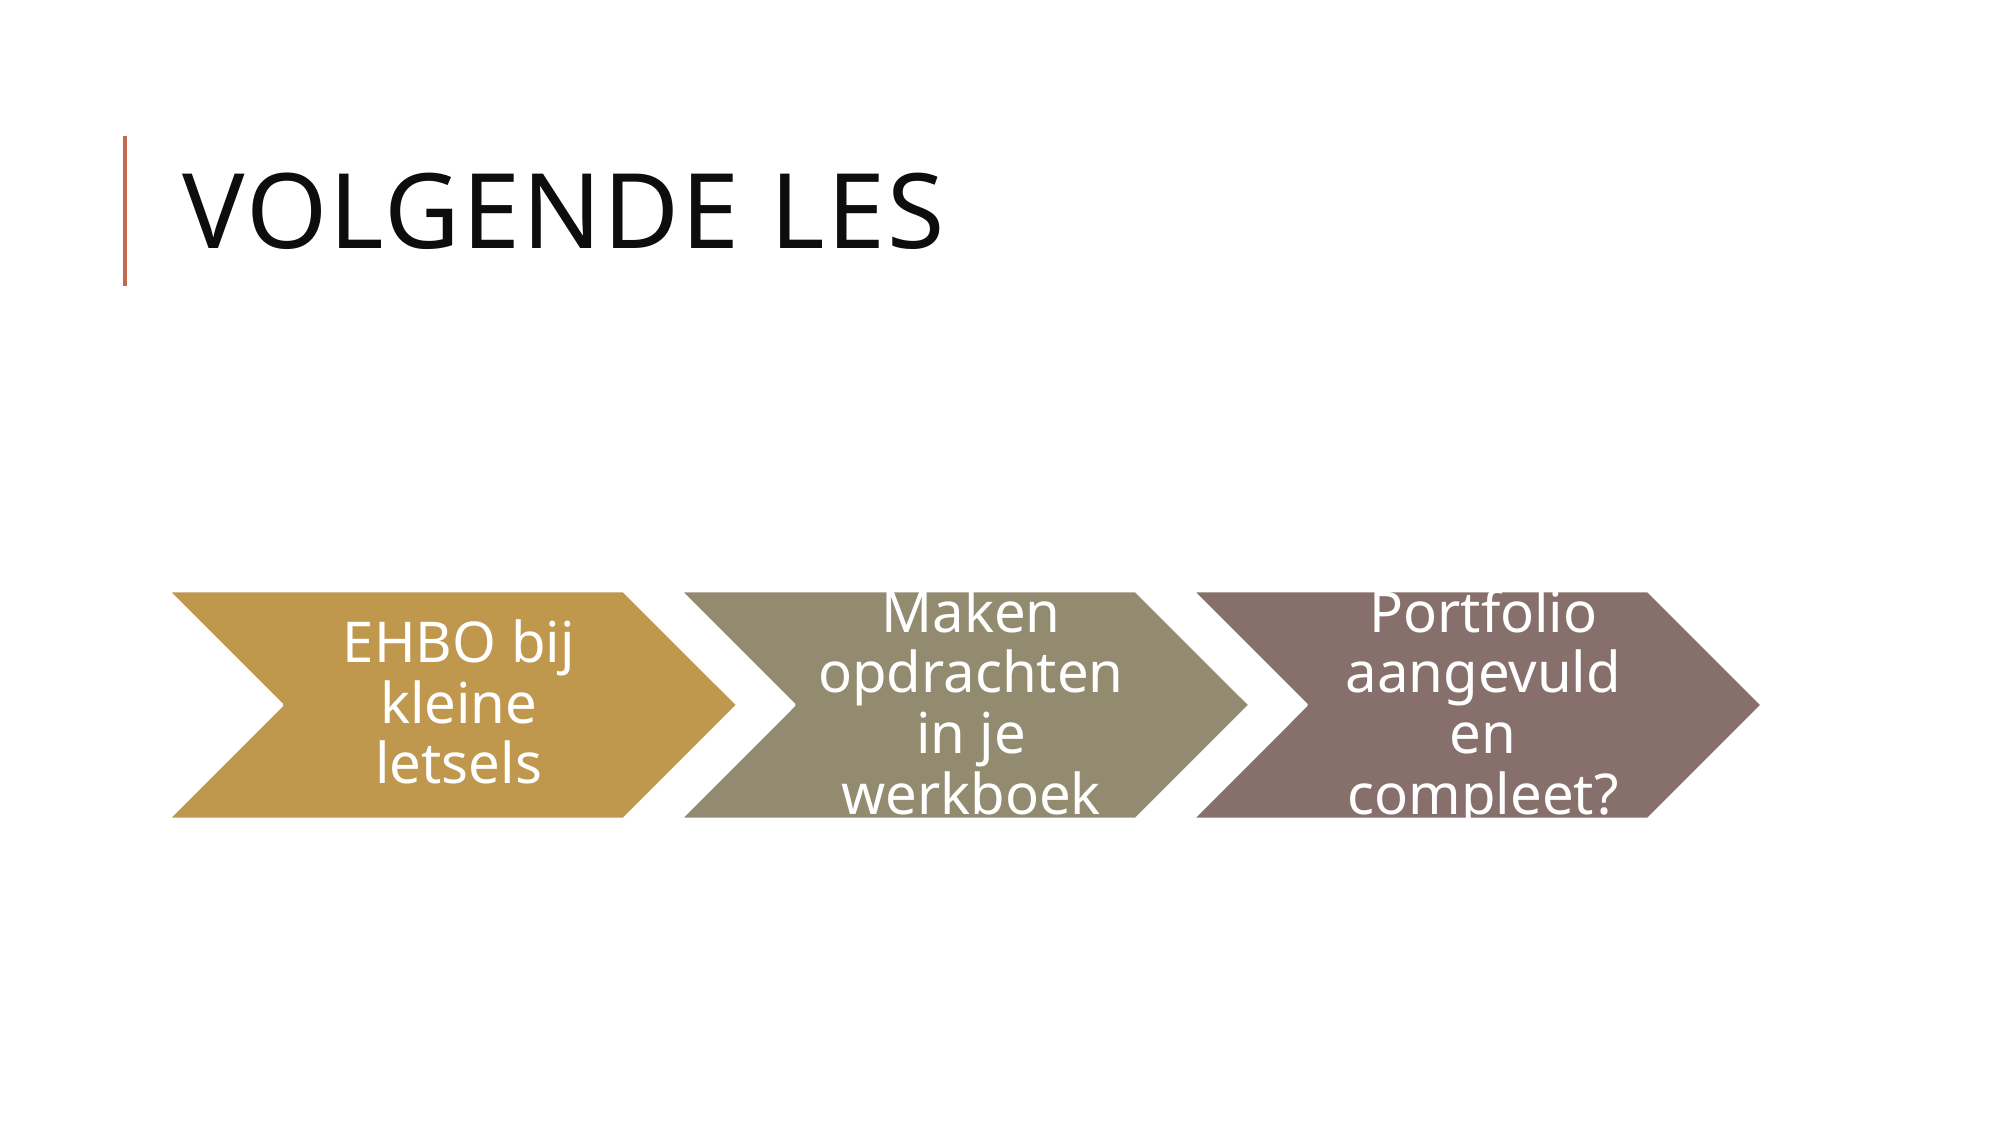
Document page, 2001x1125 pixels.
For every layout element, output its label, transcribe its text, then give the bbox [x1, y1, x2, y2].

title Volgende les [168, 96, 1763, 342]
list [167, 374, 1763, 1036]
